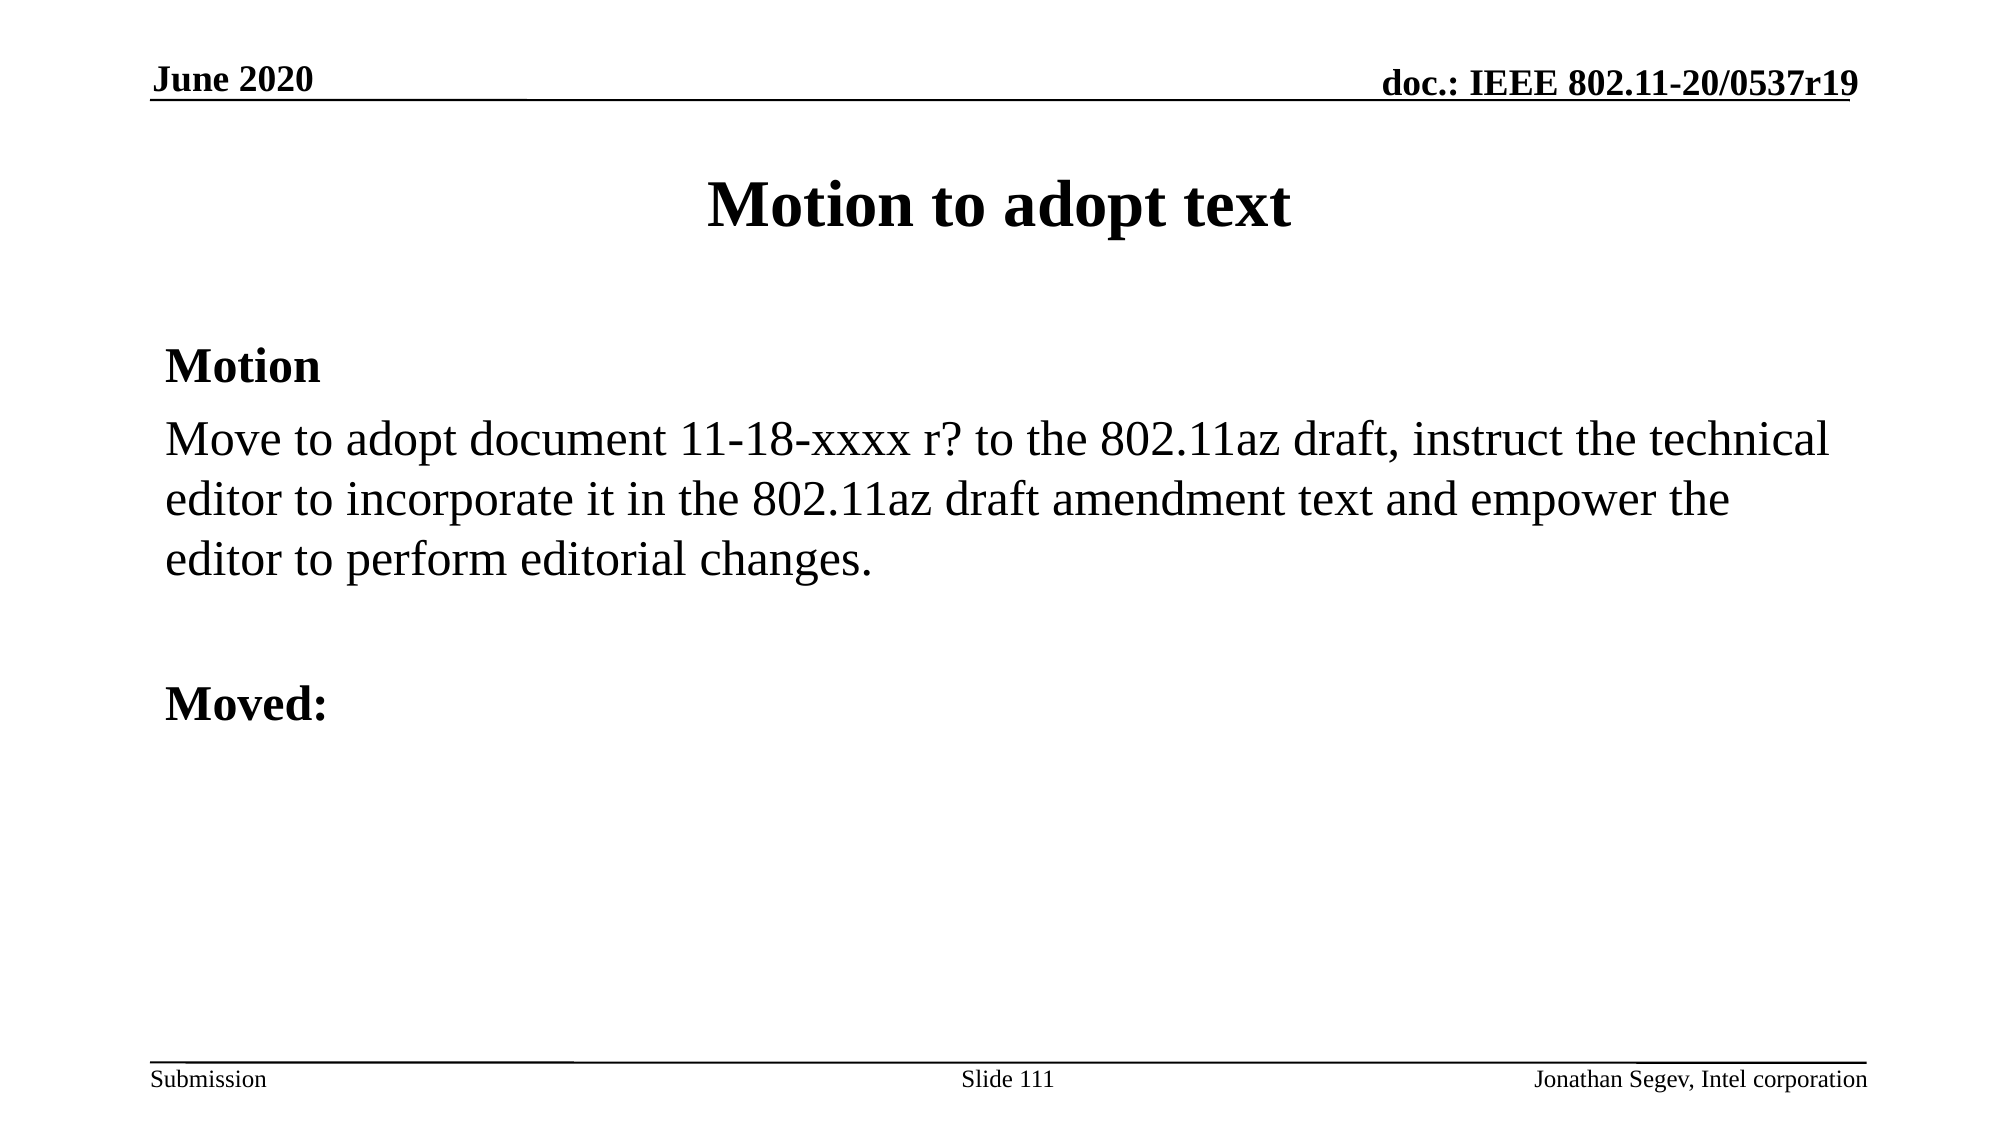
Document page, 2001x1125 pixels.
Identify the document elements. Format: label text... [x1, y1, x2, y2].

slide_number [152, 54, 563, 100]
slide_number Slide 111 [950, 1061, 1067, 1123]
footer Jonathan Segev, Intel corporation [1171, 1061, 1869, 1093]
list Motion Move to adopt document 11-18-xxxx r? to the 802.11az draft, instruct the technical editor to incorporate it in the 802.11az draft amendment text and empower the editor to perform editorial changes. Moved: [149, 324, 1850, 1000]
title Motion to adopt text [149, 112, 1850, 288]
